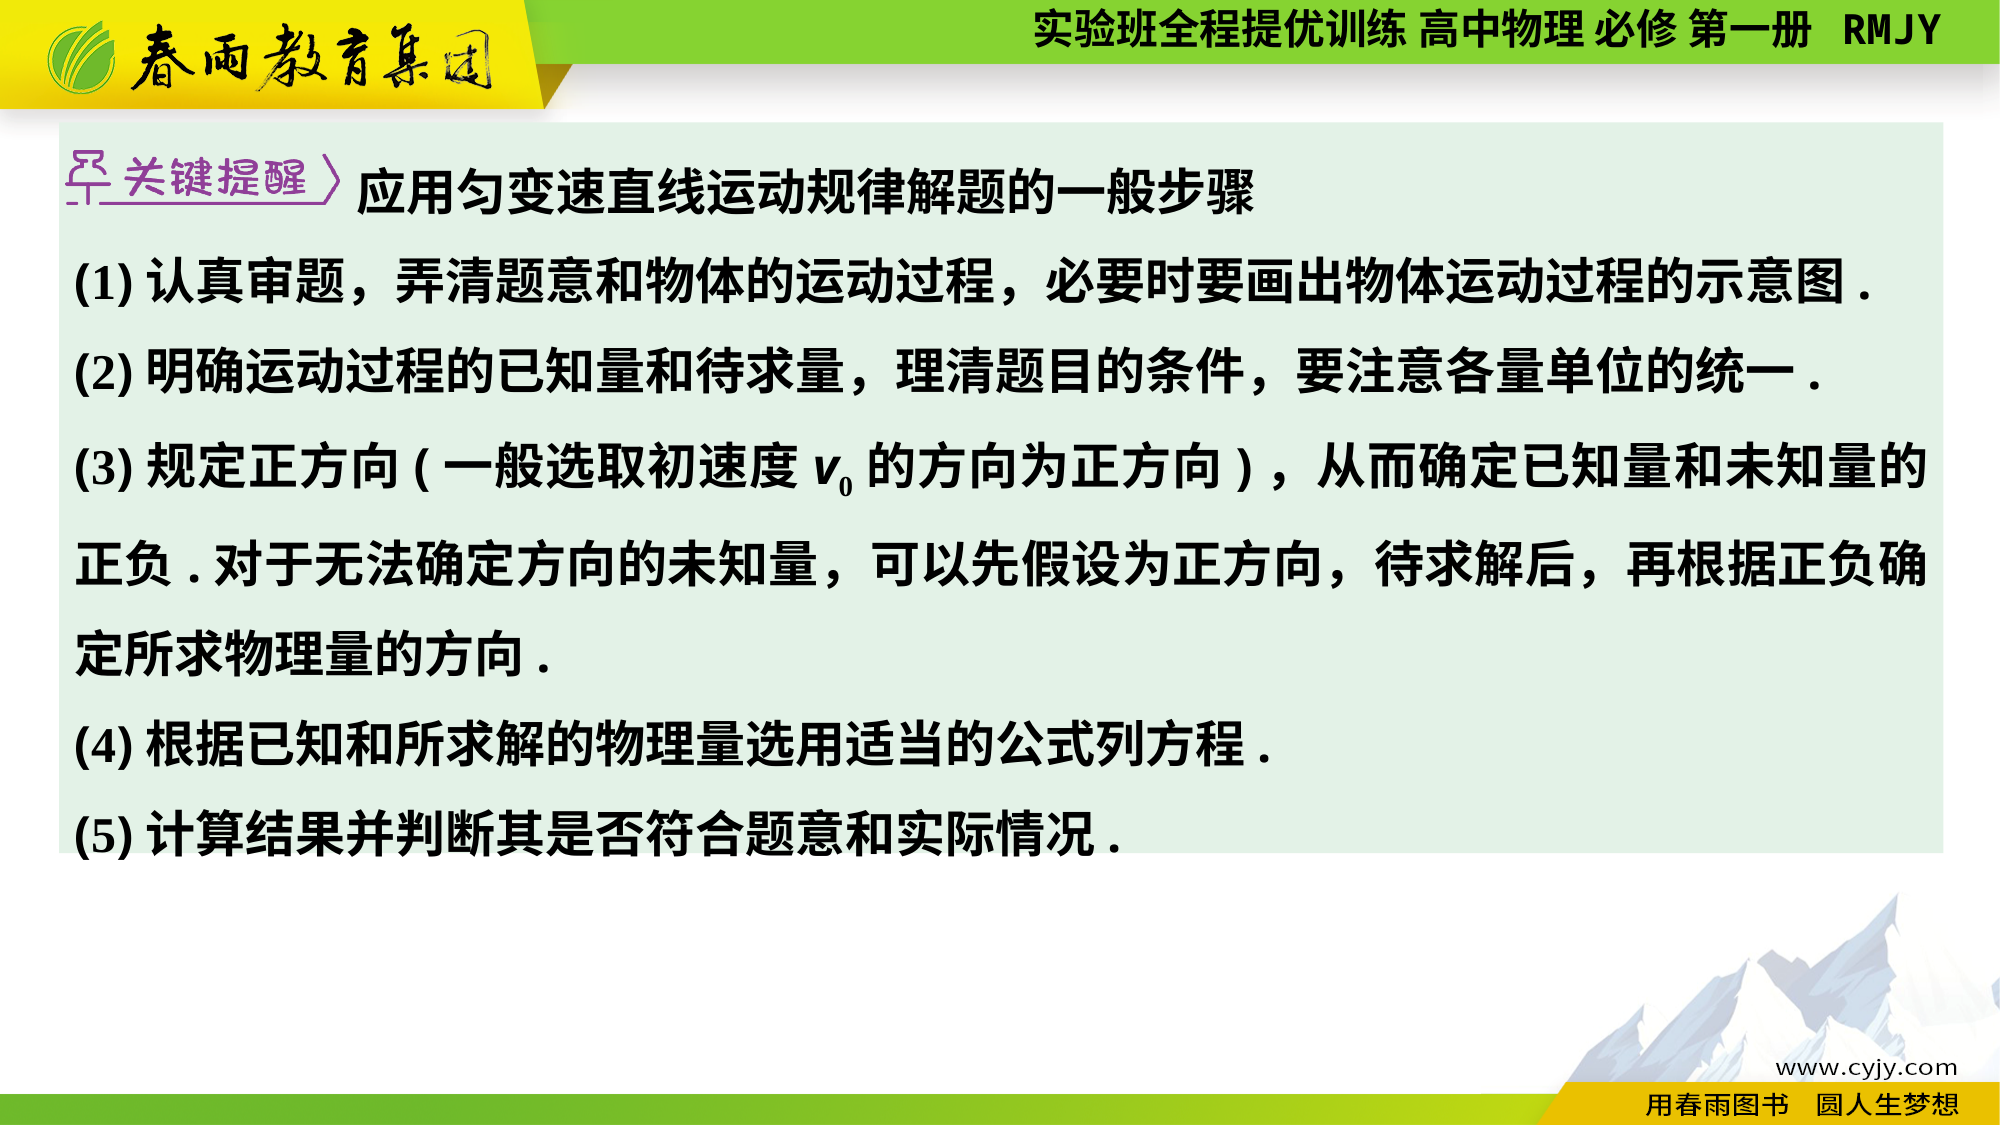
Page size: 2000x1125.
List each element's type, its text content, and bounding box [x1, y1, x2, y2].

list 应用匀变速直线运动规律解题的一般步骤 (1)认真审题，弄清题意和物体的运动过程，必要时要画出物体运动过程的示意图. (2)明确运动过程的已知量和待求量，理清题目的条件，要注意各量单位的统一. (3)规定正方向(一般选取初速度v0的方向为正方向)，从而确定已知量和未知量的正负.对于无法确定方向的未知量，可以先假设为正方向，待求解后，再根据正负确定所求物理量的方向. (4)根据已知和所求解的物理量选用适当的公式列方程. (5)计算结果并判断其是否符合题意和实际情况. [59, 122, 1944, 854]
picture [0, 0, 2000, 1125]
